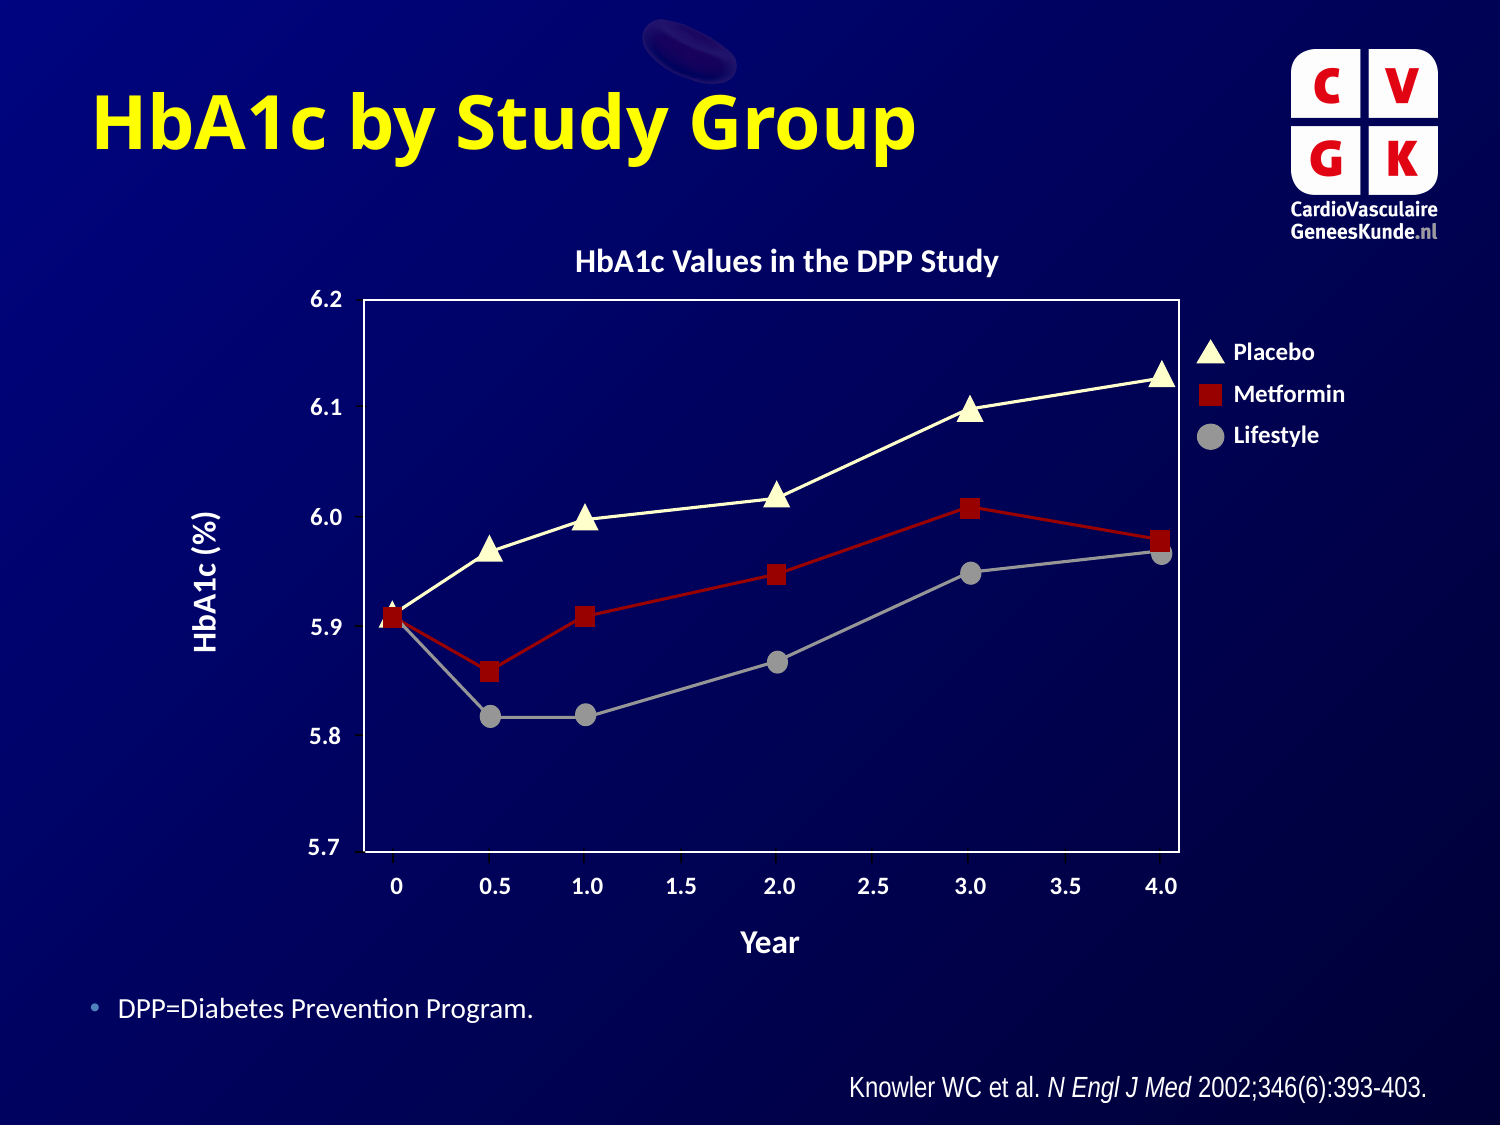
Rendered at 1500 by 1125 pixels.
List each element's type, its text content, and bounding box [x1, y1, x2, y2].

text_box Year [725, 912, 815, 968]
text_box 3.5 [1049, 872, 1083, 900]
text_box 2.0 [763, 872, 796, 900]
text_box HbA1c (%) [174, 255, 230, 909]
text_box HbA1c Values in the DPP Study [224, 231, 1350, 287]
text_box 6.0 [309, 500, 343, 531]
text_box 2.5 [857, 872, 890, 900]
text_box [354, 299, 1180, 864]
text_box 5.9 [310, 610, 343, 641]
text_box 0 [390, 872, 404, 900]
text_box 6.2 [309, 287, 343, 313]
text_box 0.5 [479, 872, 512, 900]
text_box 3.0 [954, 872, 987, 900]
text_box 1.5 [665, 872, 698, 900]
text_box 5.8 [308, 719, 342, 750]
text_box 1.0 [571, 872, 604, 900]
text_box HbA1c by Study Group [74, 25, 1419, 213]
text_box Knowler WC et al. N Engl J Med 2002;346(6):393-403. [342, 1061, 1443, 1099]
text_box 5.7 [307, 829, 340, 860]
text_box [1197, 332, 1396, 458]
text_box 4.0 [1145, 871, 1178, 900]
picture [1291, 49, 1438, 239]
text_box 6.1 [309, 390, 343, 421]
text_box DPP=Diabetes Prevention Program. [75, 982, 1175, 1020]
